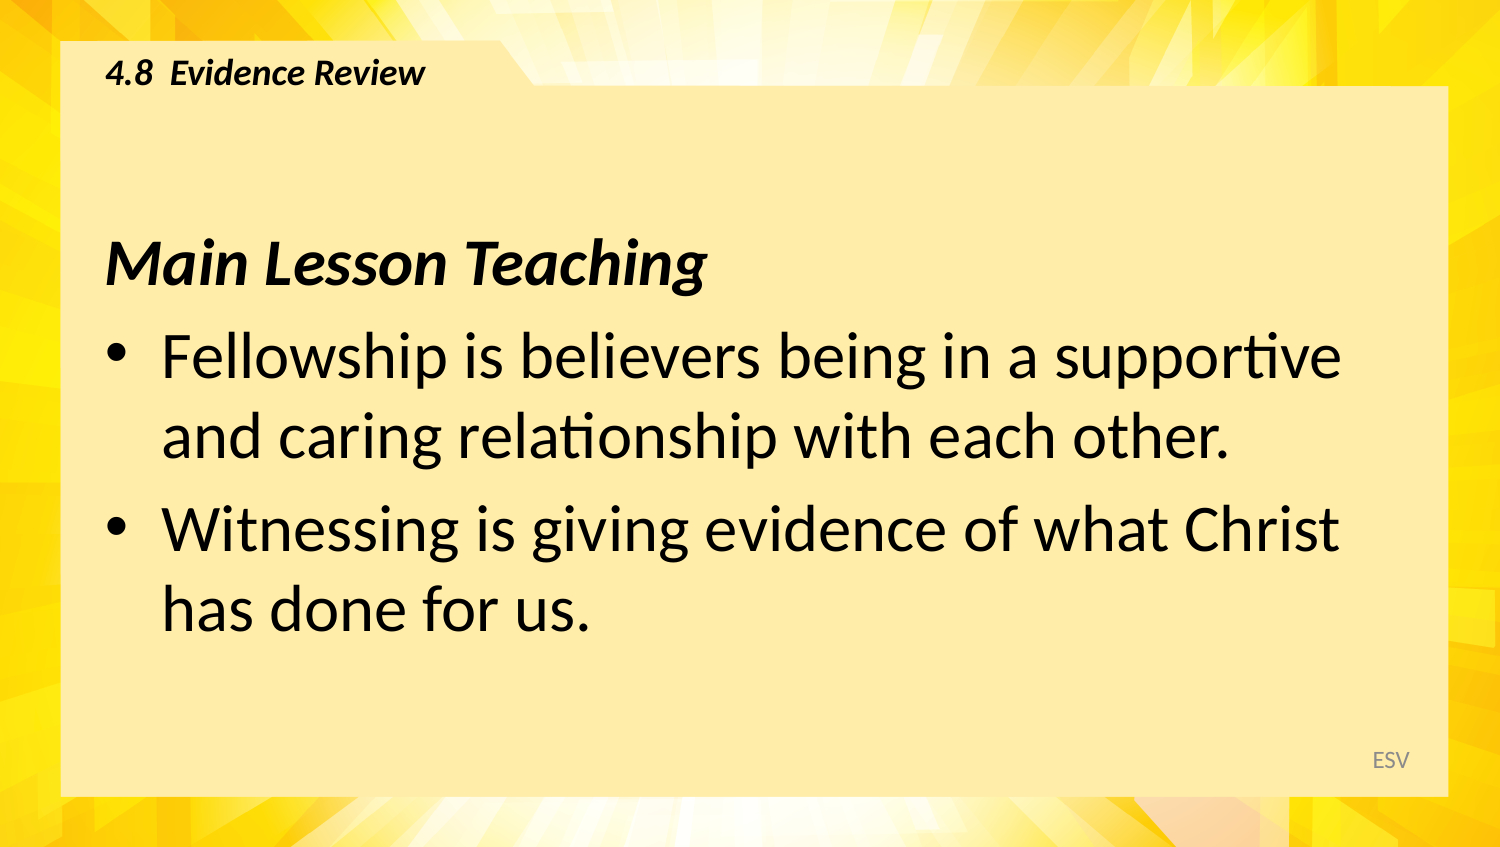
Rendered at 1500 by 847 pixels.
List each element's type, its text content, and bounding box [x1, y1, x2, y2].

footer ESV [950, 736, 1425, 782]
title 4.8 Evidence Review [89, 33, 1420, 108]
list Main Lesson Teaching Fellowship is believers being in a supportive and caring relationship with each other. Witnessing is giving evidence of what Christ has done for us. [89, 141, 1403, 722]
picture [0, 0, 1500, 847]
